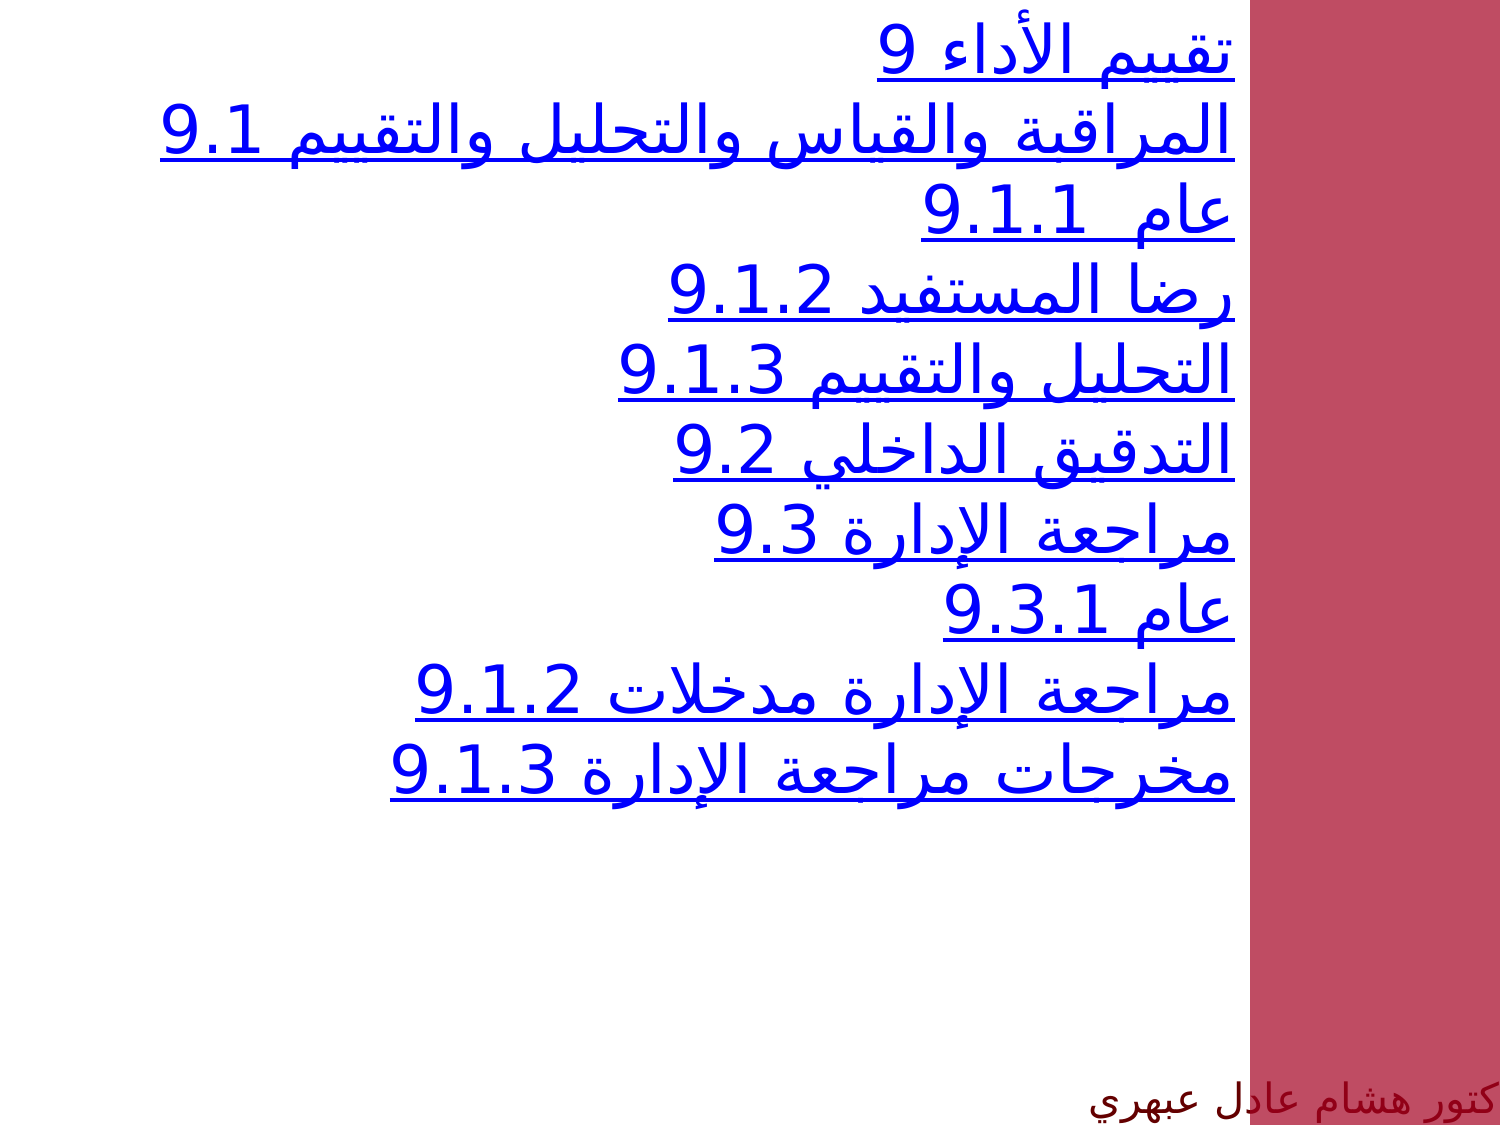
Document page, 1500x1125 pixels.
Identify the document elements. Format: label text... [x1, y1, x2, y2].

text_box [1248, 0, 1500, 1125]
text_box 9 تقييم الأداء 9.1 المراقبة والقياس والتحليل والتقييم 9.1.1 عام 9.1.2 رضا المستفيد 9.1.3 التحليل والتقييم 9.2 التدقيق الداخلي 9.3 مراجعة الإدارة 9.3.1 عام 9.1.2 مدخلات مراجعة الإدارة 9.1.3 مخرجات مراجعة الإدارة [24, 0, 1248, 815]
text_box الدكتور هشام عادل عبهري [1073, 1064, 1248, 1125]
